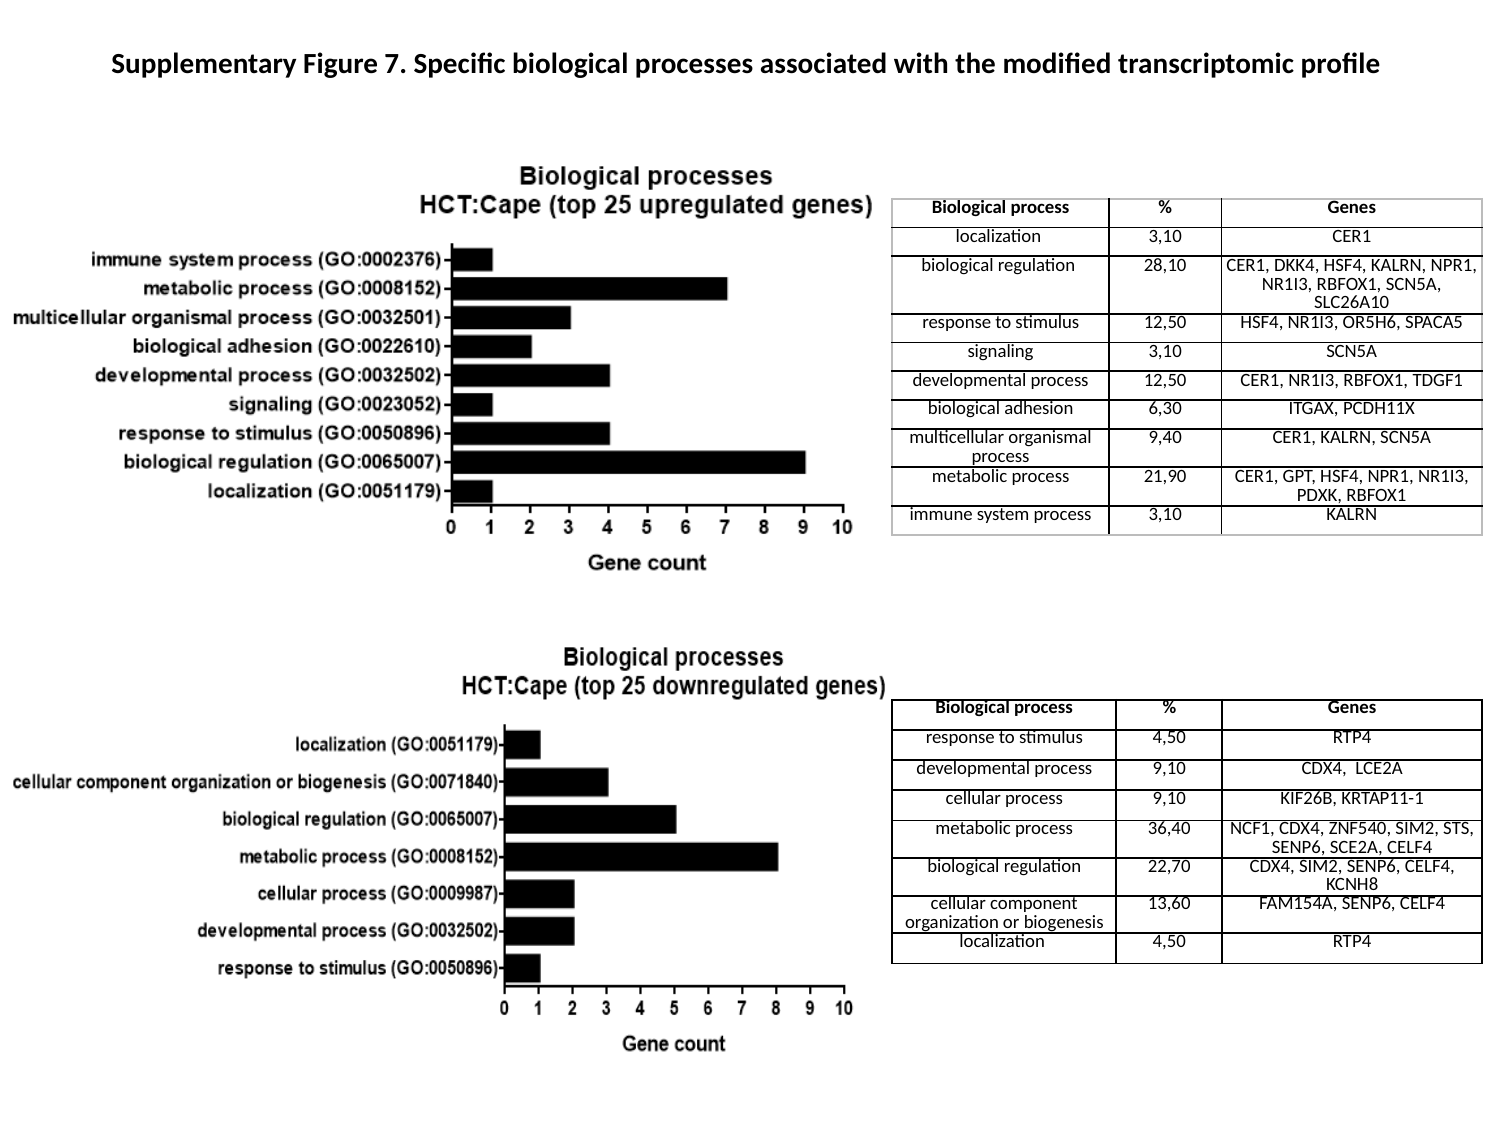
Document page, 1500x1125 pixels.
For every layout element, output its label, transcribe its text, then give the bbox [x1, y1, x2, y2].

table_cell CER1, DKK4, HSF4, KALRN, NPR1, NR1I3, RBFOX1, SCN5A, SLC26A10 [1222, 257, 1481, 313]
table_cell CDX4, SIM2, SENP6, CELF4, KCNH8 [1223, 859, 1481, 895]
table_cell 9,10 [1117, 791, 1221, 820]
table_header Genes [1222, 200, 1481, 227]
table_cell CDX4, LCE2A [1223, 761, 1481, 789]
picture [0, 624, 902, 1076]
table_cell 4,50 [1117, 934, 1221, 963]
table_cell 36,40 [1117, 821, 1221, 857]
table_cell localization [907, 228, 1108, 255]
table_cell signaling [907, 343, 1108, 370]
table_cell biological regulation [907, 257, 1108, 313]
table_cell 3,10 [1110, 228, 1221, 255]
table_cell CER1, NR1I3, RBFOX1, TDGF1 [1222, 372, 1481, 399]
table_cell multicellular organismal process [907, 430, 1108, 466]
table_cell response to stimulus [907, 731, 1115, 759]
table_cell RTP4 [1223, 731, 1481, 759]
table_cell 22,70 [1117, 859, 1221, 895]
table_cell response to stimulus [907, 315, 1108, 342]
table_cell SCN5A [1222, 343, 1481, 370]
table_cell 13,60 [1117, 897, 1221, 932]
table_cell 9,40 [1110, 430, 1221, 466]
table_cell metabolic process [907, 468, 1108, 505]
text_box Supplementary Figure 7. Specific biological processes associated with the modified transcriptomic profile [0, 36, 1500, 87]
table_cell immune system process [907, 507, 1108, 534]
table_header Genes [1223, 701, 1481, 729]
table_cell CER1, KALRN, SCN5A [1222, 430, 1481, 466]
table_cell HSF4, NR1I3, OR5H6, SPACA5 [1222, 315, 1481, 342]
table_cell 9,10 [1117, 761, 1221, 789]
table_cell developmental process [907, 372, 1108, 399]
table_header % [1110, 200, 1221, 227]
table_cell 21,90 [1110, 468, 1221, 505]
table_cell cellular component organization or biogenesis [907, 897, 1115, 932]
table_cell ITGAX, PCDH11X [1222, 401, 1481, 428]
table_cell KIF26B, KRTAP11-1 [1223, 791, 1481, 820]
table_cell localization [907, 934, 1115, 963]
table_header % [1117, 701, 1221, 729]
table_cell 3,10 [1110, 507, 1221, 534]
table_cell 12,50 [1110, 315, 1221, 342]
table_cell KALRN [1222, 507, 1481, 534]
table_cell 3,10 [1110, 343, 1221, 370]
table_cell NCF1, CDX4, ZNF540, SIM2, STS, SENP6, SCE2A, CELF4 [1223, 821, 1481, 857]
table_cell CER1 [1222, 228, 1481, 255]
table_cell 28,10 [1110, 257, 1221, 313]
table_header Biological process [907, 701, 1115, 729]
table_cell cellular process [907, 791, 1115, 820]
table_cell 12,50 [1110, 372, 1221, 399]
table_cell RTP4 [1223, 934, 1481, 963]
table_cell metabolic process [907, 821, 1115, 857]
table_cell biological regulation [907, 859, 1115, 895]
table_cell biological adhesion [907, 401, 1108, 428]
table_cell CER1, GPT, HSF4, NPR1, NR1I3, PDXK, RBFOX1 [1222, 468, 1481, 505]
table_header Biological process [907, 200, 1108, 227]
table_cell FAM154A, SENP6, CELF4 [1223, 897, 1481, 932]
table_cell 4,50 [1117, 731, 1221, 759]
picture [0, 142, 902, 595]
table_cell 6,30 [1110, 401, 1221, 428]
table_cell developmental process [907, 761, 1115, 789]
